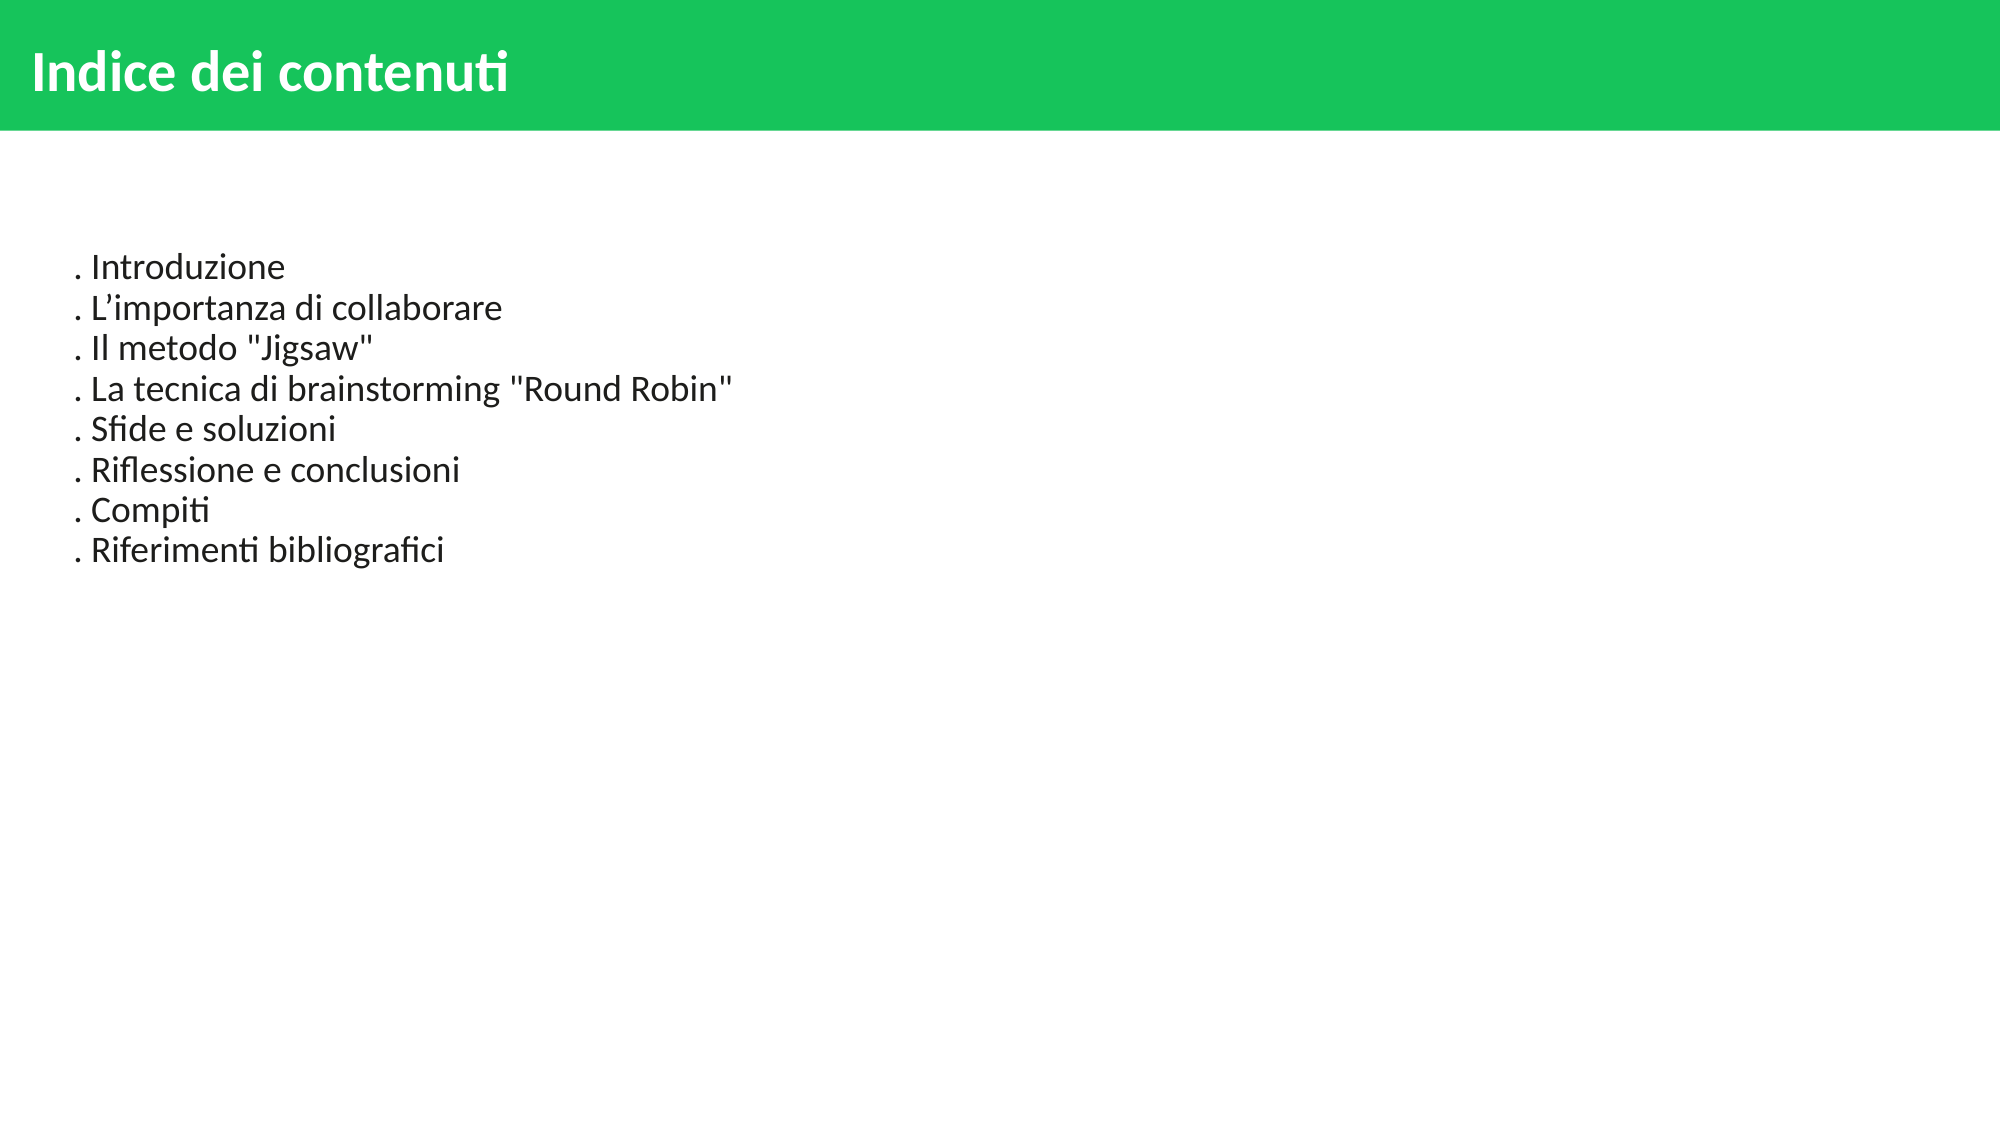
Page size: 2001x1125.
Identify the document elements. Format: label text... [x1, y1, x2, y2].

title Indice dei contenuti [16, 13, 1976, 131]
list . Introduzione . L’importanza di collaborare . Il metodo "Jigsaw" . La tecnica di brainstorming "Round Robin" . Sfide e soluzioni . Riflessione e conclusioni . Compiti . Riferimenti bibliografici [58, 239, 1878, 1108]
